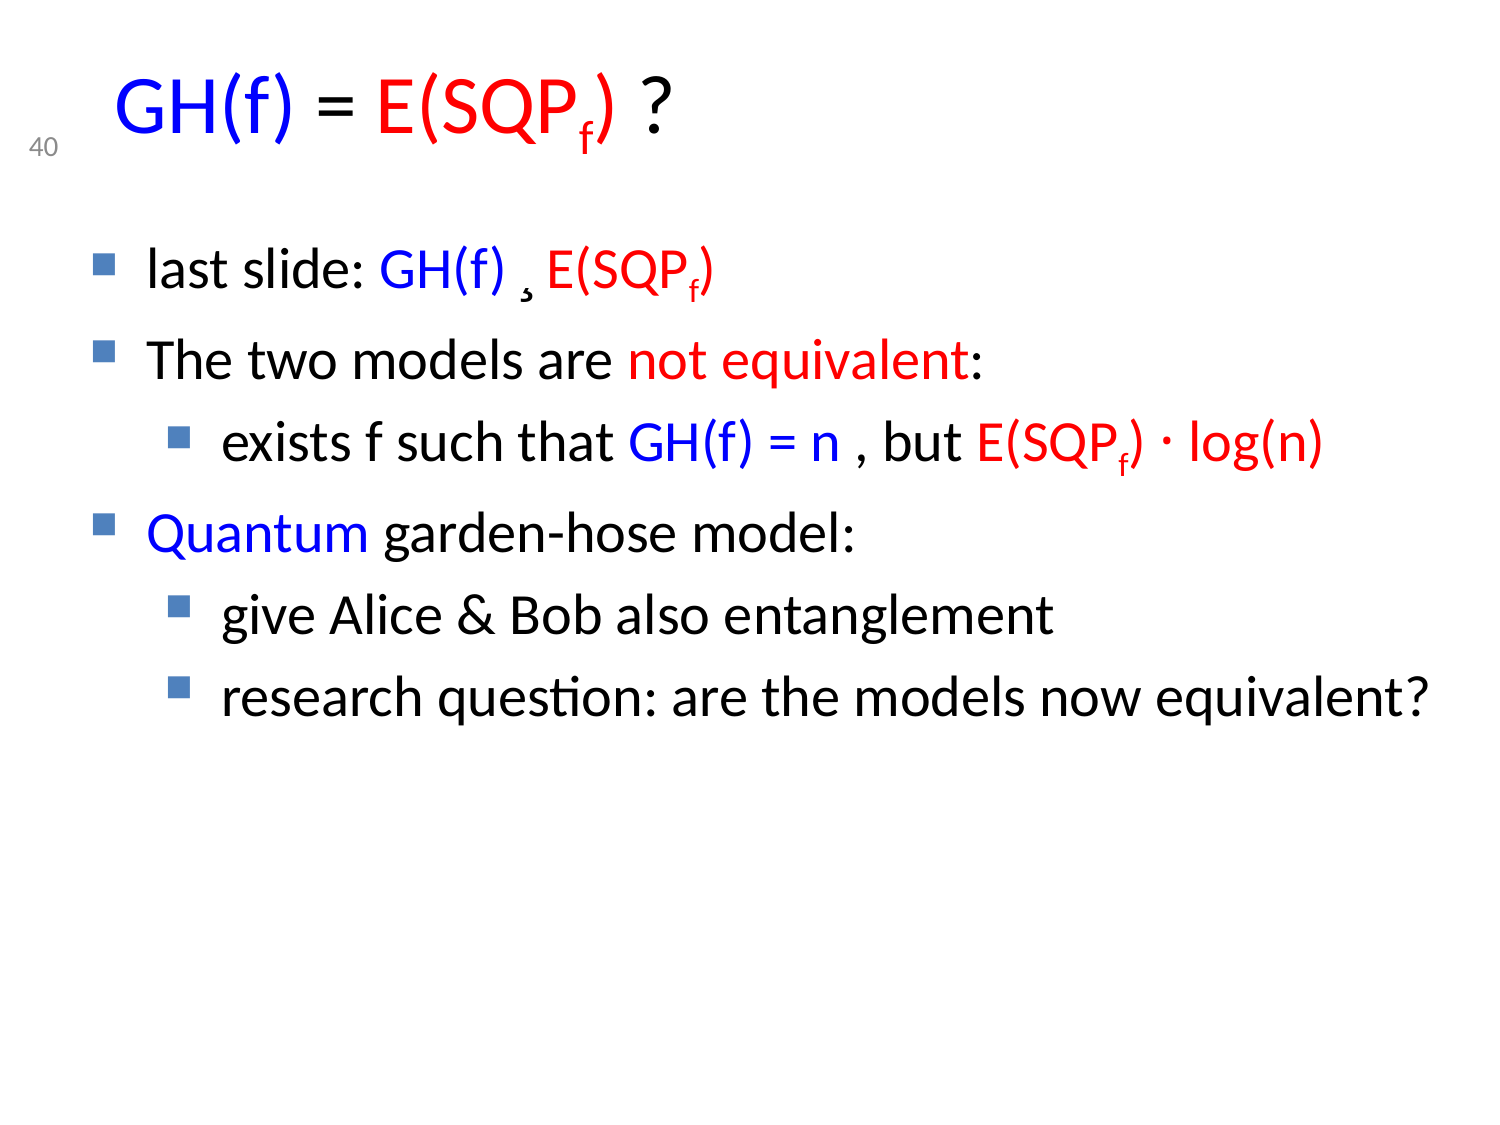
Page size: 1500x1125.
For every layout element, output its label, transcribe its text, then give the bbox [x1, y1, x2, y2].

list last slide: GH(f) ¸ E(SQPf) The two models are not equivalent: exists f such that GH(f) = n , but E(SQPf) · log(n) Quantum garden-hose model: give Alice & Bob also entanglement research question: are the models now equivalent? [75, 222, 1447, 835]
text_box GH(f) = E(SQPf) ? [100, 42, 833, 172]
